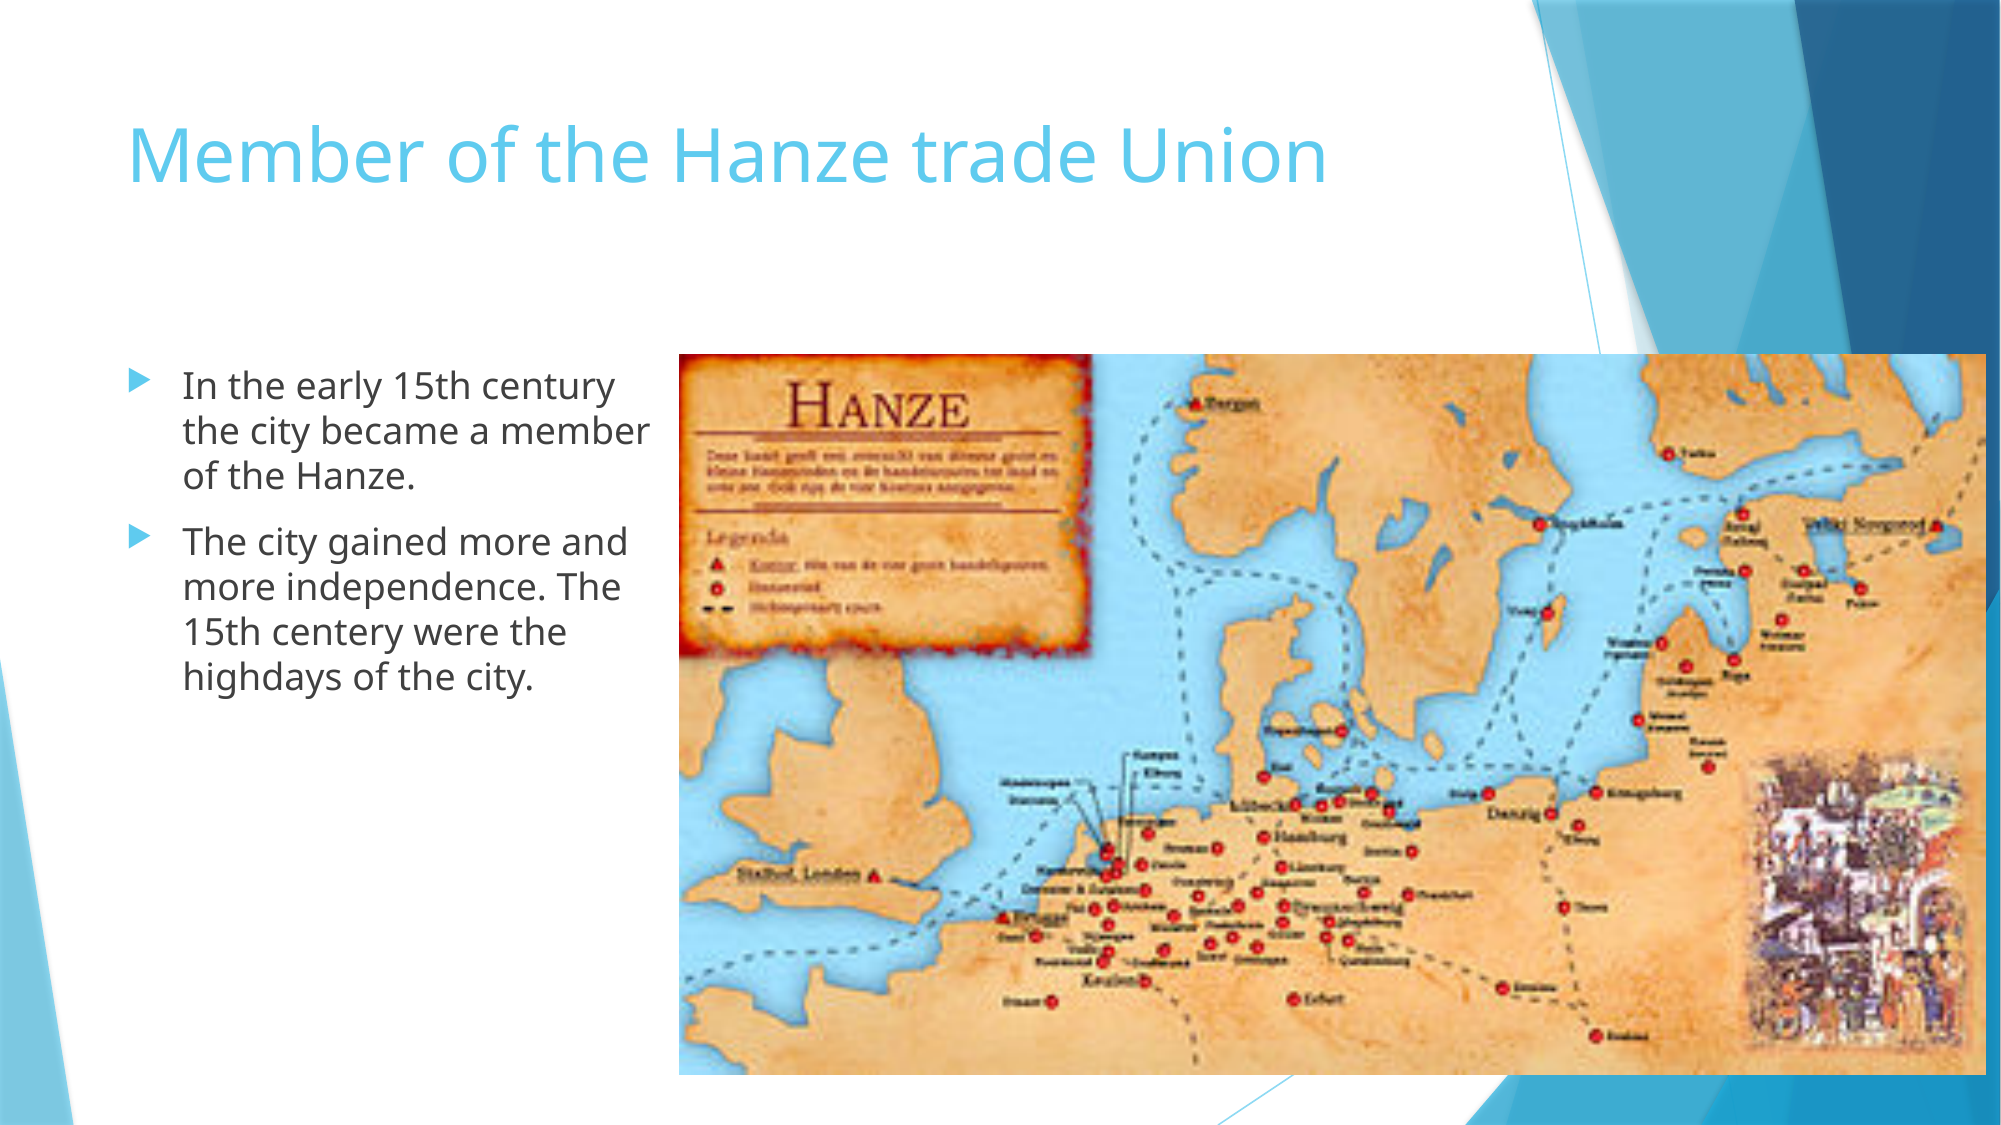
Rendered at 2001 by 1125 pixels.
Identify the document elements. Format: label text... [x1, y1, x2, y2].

list In the early 15th century the city became a member of the Hanze. The city gained more and more independence. The 15th centery were the highdays of the city. [111, 354, 678, 992]
picture [679, 353, 1986, 1075]
title Member of the Hanze trade Union [111, 99, 1522, 317]
